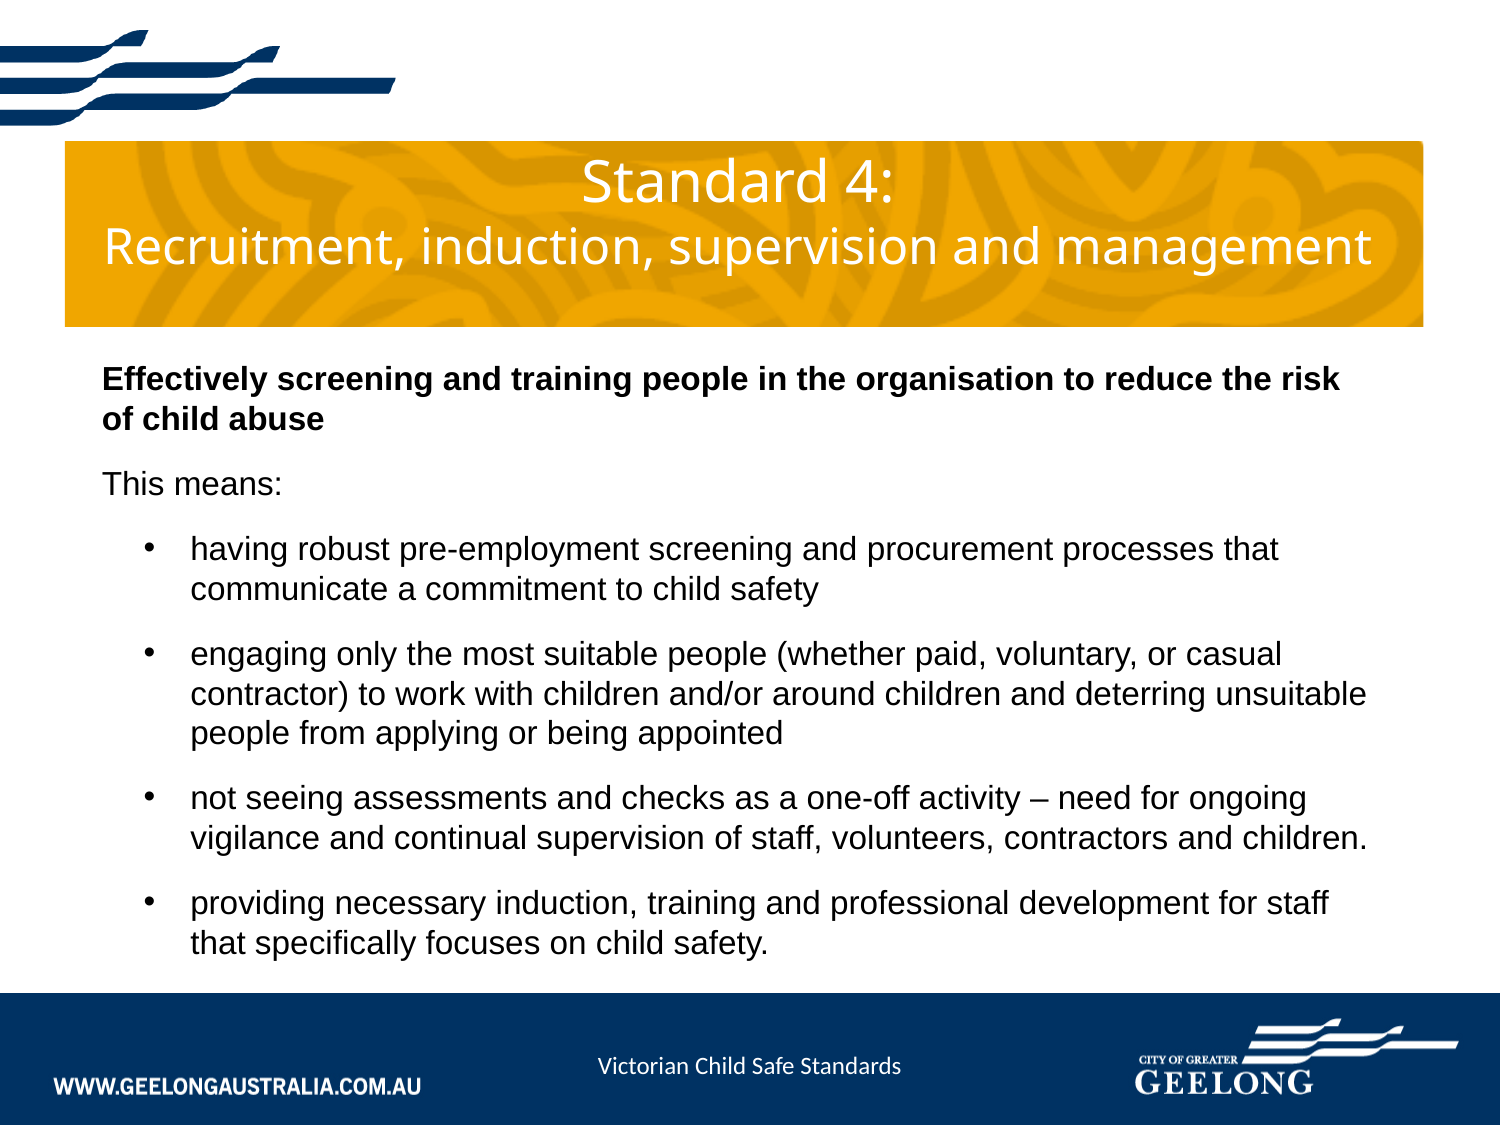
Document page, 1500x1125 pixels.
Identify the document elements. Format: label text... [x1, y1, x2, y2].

picture [0, 30, 396, 126]
picture [0, 993, 1500, 1125]
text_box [64, 136, 1424, 327]
footer Victorian Child Safe Standards [512, 1042, 988, 1103]
text_box Effectively screening and training people in the organisation to reduce the risk of child abuse This means: having robust pre-employment screening and procurement processes that communicate a commitment to child safety engaging only the most suitable people (whether paid, voluntary, or casual contractor) to work with children and/or around children and deterring unsuitable people from applying or being appointed not seeing assessments and checks as a one-off activity – need for ongoing vigilance and continual supervision of staff, volunteers, contractors and children. providing necessary induction, training and professional development for staff that specifically focuses on child safety. [87, 349, 1387, 969]
